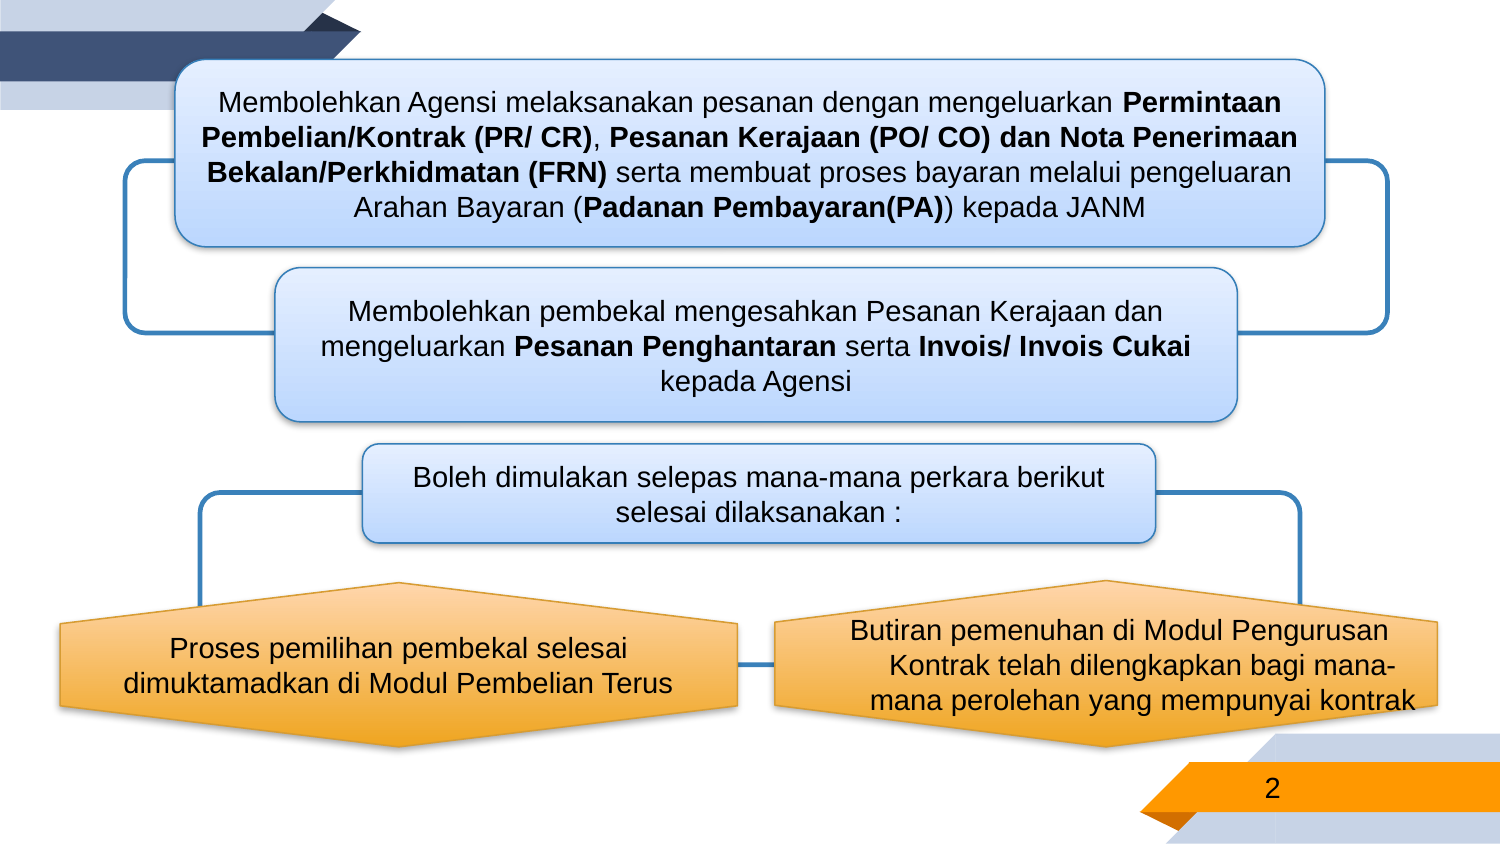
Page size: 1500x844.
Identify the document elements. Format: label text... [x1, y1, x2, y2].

text_box [197, 490, 1303, 667]
text_box Boleh dimulakan selepas mana-mana perkara berikut selesai dilaksanakan : [361, 443, 1157, 544]
slide_number 2 [1249, 760, 1494, 813]
text_box [122, 158, 1390, 336]
text_box Membolehkan pembekal mengesahkan Pesanan Kerajaan dan mengeluarkan Pesanan Penghantaran serta Invois/ Invois Cukai kepada Agensi [274, 266, 1239, 423]
text_box Butiran pemenuhan di Modul Pengurusan Kontrak telah dilengkapkan bagi mana-mana perolehan yang mempunyai kontrak [774, 579, 1439, 748]
text_box Proses pemilihan pembekal selesai dimuktamadkan di Modul Pembelian Terus [59, 581, 739, 748]
text_box Membolehkan Agensi melaksanakan pesanan dengan mengeluarkan Permintaan Pembelian/Kontrak (PR/ CR), Pesanan Kerajaan (PO/ CO) dan Nota Penerimaan Bekalan/Perkhidmatan (FRN) serta membuat proses bayaran melalui pengeluaran Arahan Bayaran (Padanan Pembayaran(PA)) kepada JANM [174, 58, 1326, 248]
